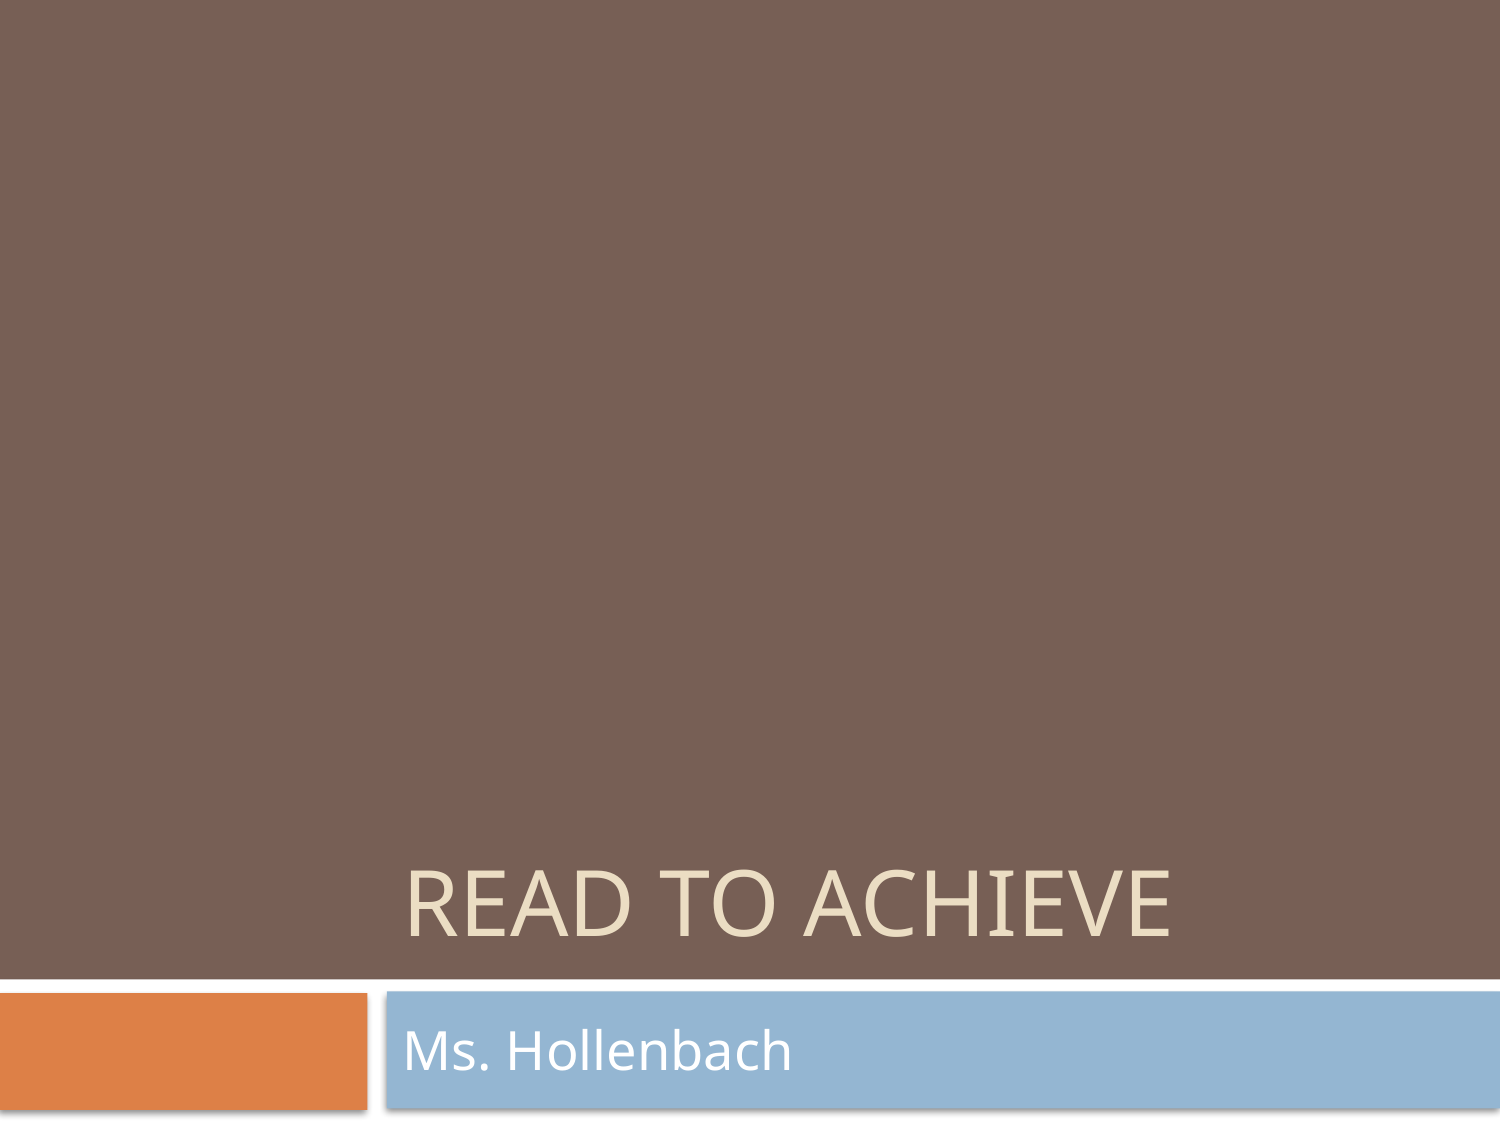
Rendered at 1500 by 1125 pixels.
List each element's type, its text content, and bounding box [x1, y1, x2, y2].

subtitle Ms. Hollenbach [387, 992, 1488, 1105]
title READ TO ACHIEVE [387, 662, 1450, 963]
